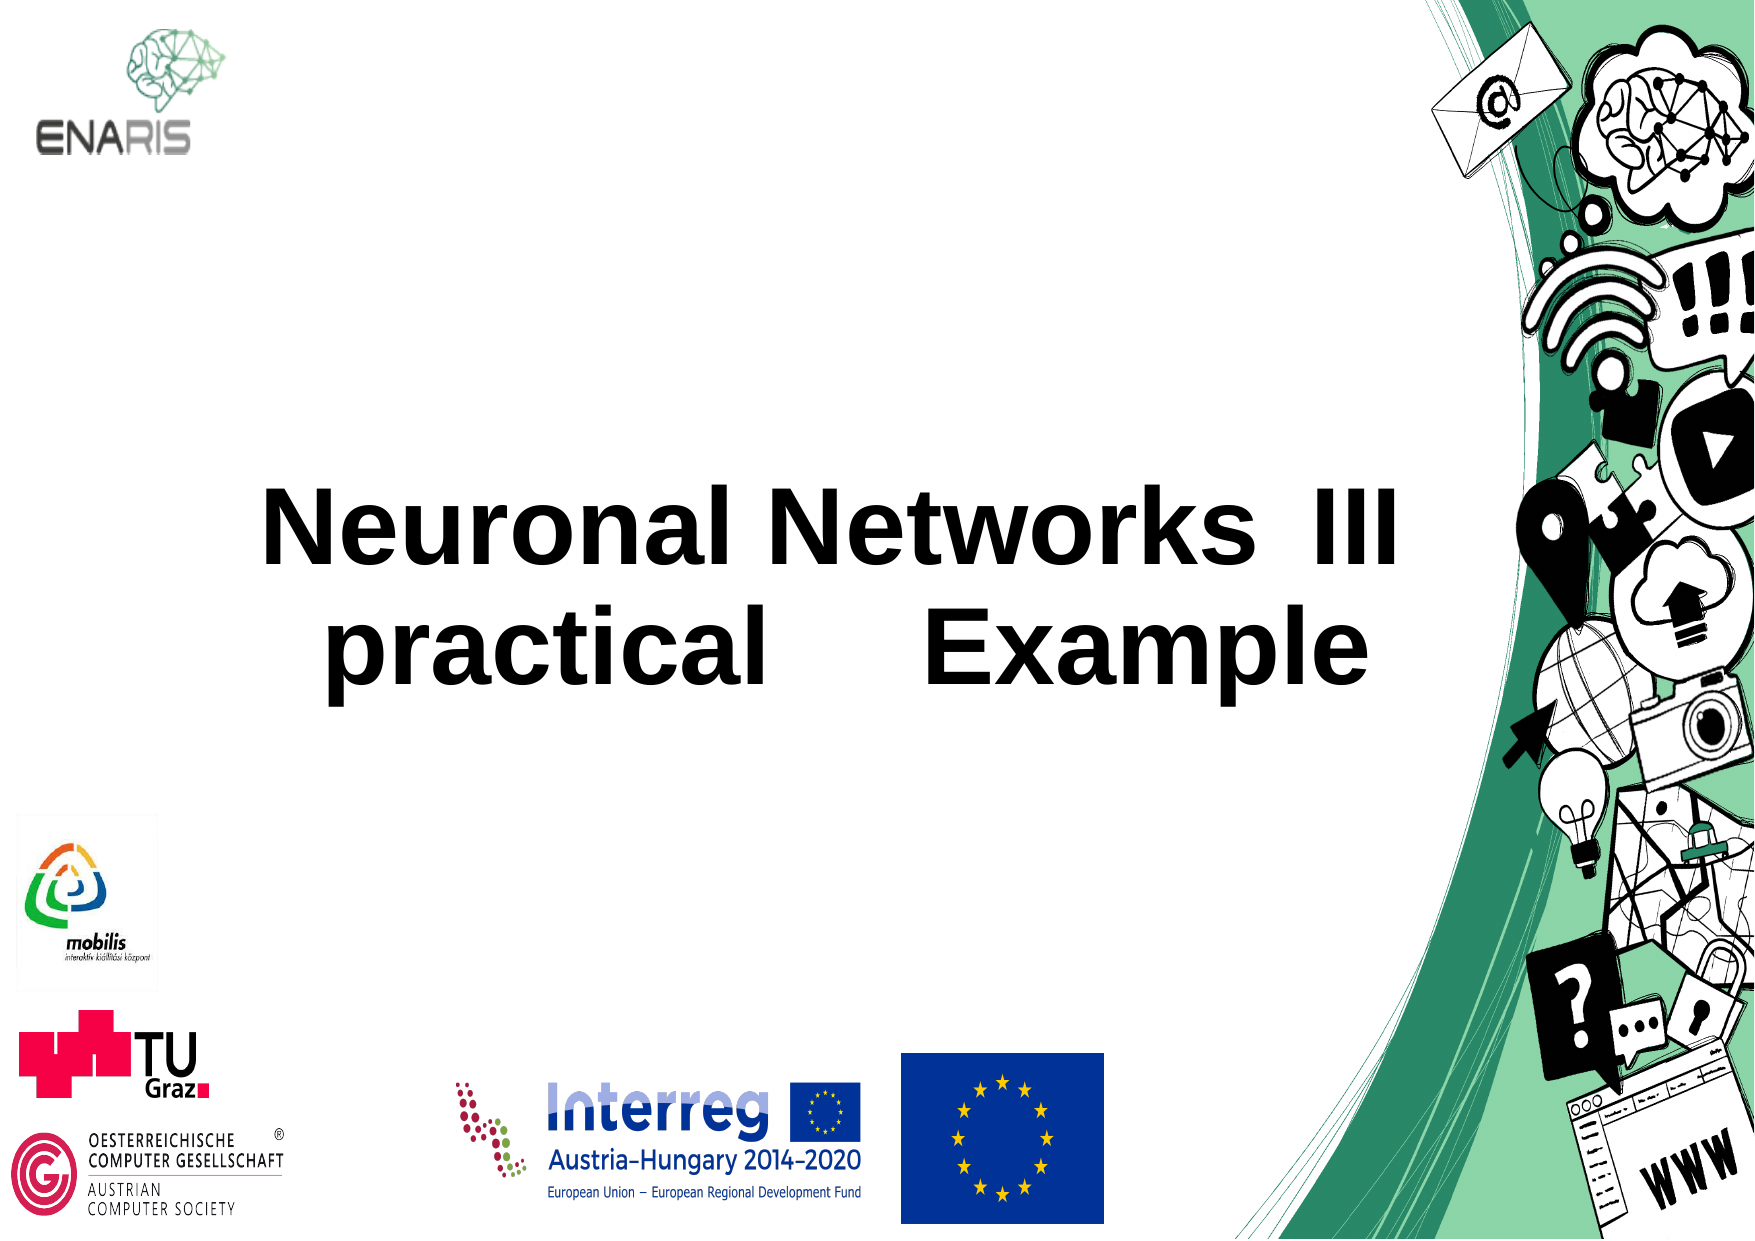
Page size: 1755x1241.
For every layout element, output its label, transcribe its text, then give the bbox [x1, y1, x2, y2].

picture [11, 1128, 284, 1216]
picture [363, 0, 1755, 1239]
title Neuronal Networks III practical Example [102, 462, 1590, 707]
picture [19, 1010, 209, 1098]
picture [16, 813, 158, 992]
picture [36, 29, 227, 155]
